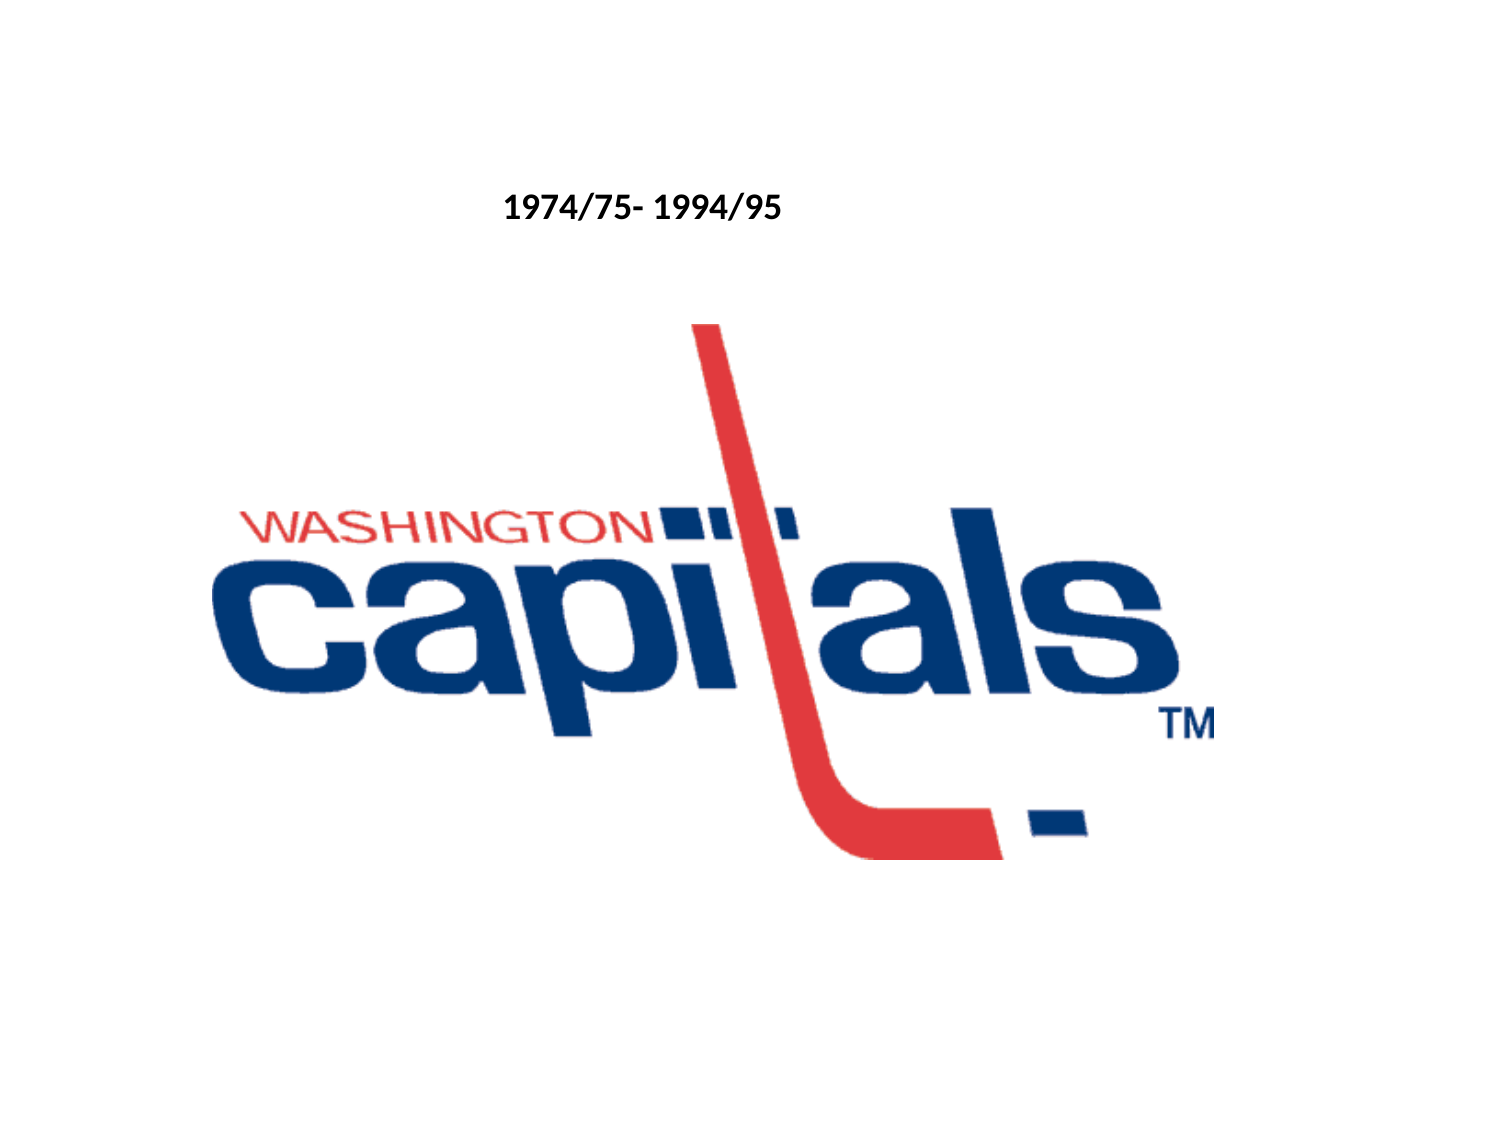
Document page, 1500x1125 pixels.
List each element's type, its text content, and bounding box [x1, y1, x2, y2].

text_box 1974/75- 1994/95 [487, 174, 1050, 235]
picture [212, 324, 1214, 860]
